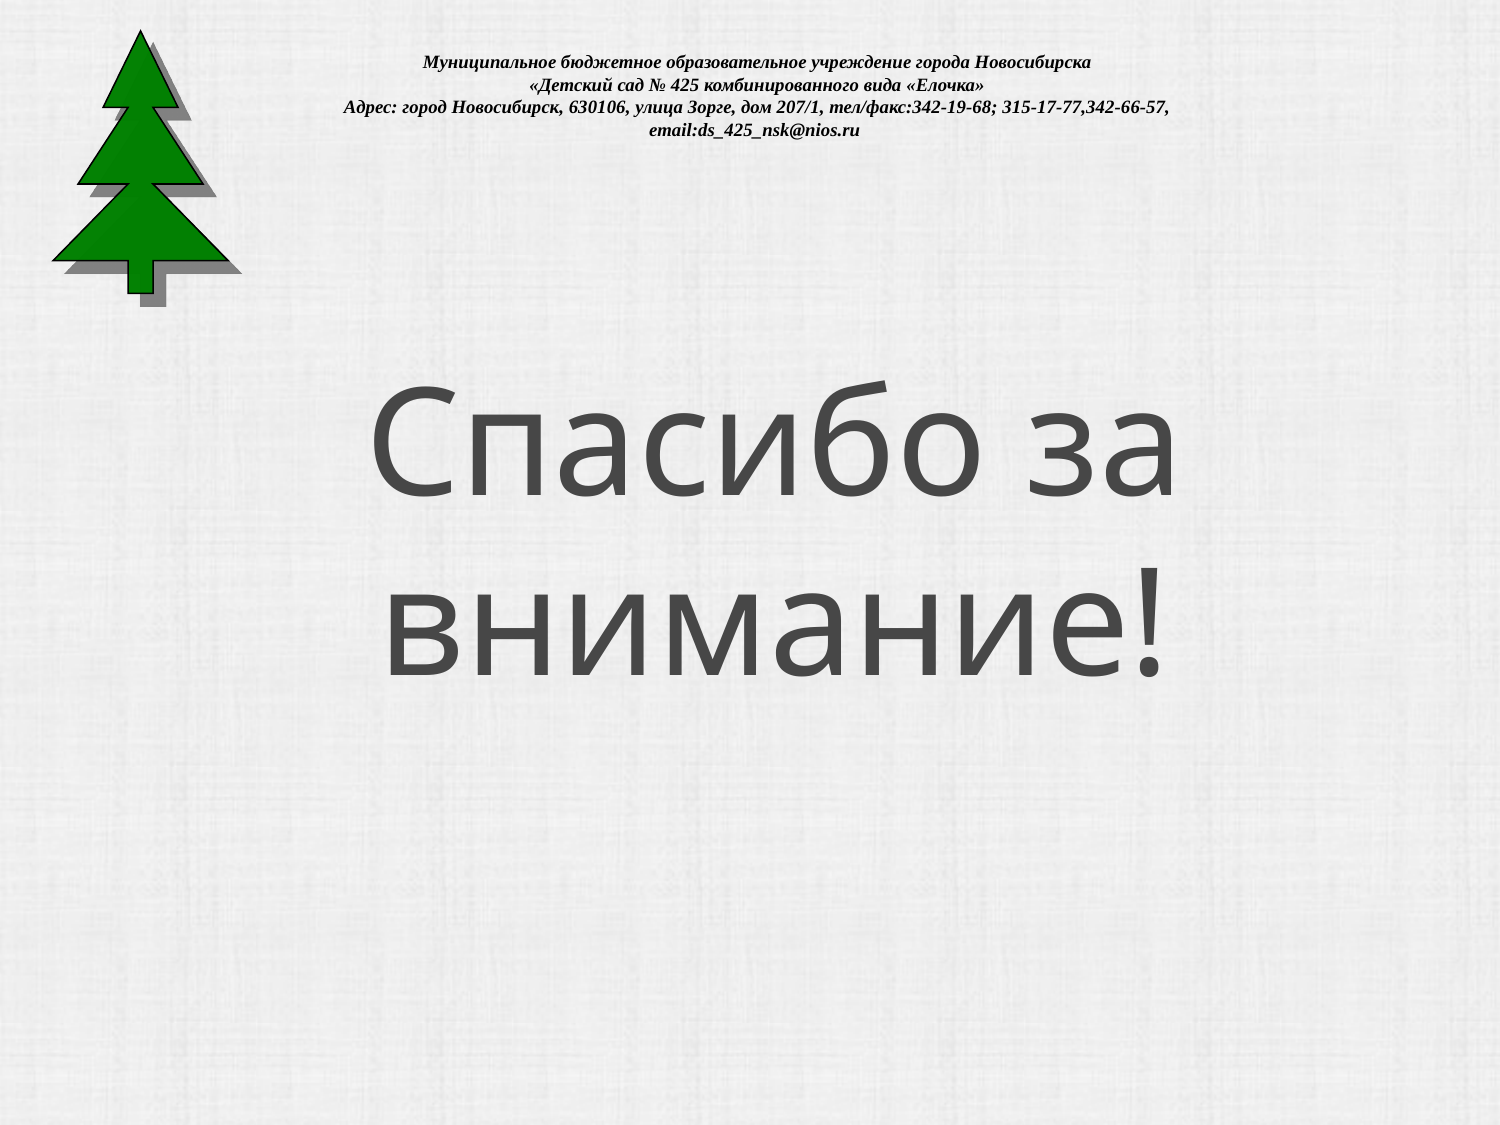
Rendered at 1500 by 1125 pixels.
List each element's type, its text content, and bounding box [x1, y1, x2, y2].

text_box Спасибо за внимание! [182, 338, 1367, 823]
text_box Муниципальное бюджетное образовательное учреждение города Новосибирска «Детский сад № 425 комбинированного вида «Елочка» Адрес: город Новосибирск, 630106, улица Зорге, дом 207/1, тел/факс:342-19-68; 315-17-77,342-66-57, email:ds_425_nsk@nios.ru [277, 42, 1237, 148]
text_box [53, 30, 229, 294]
